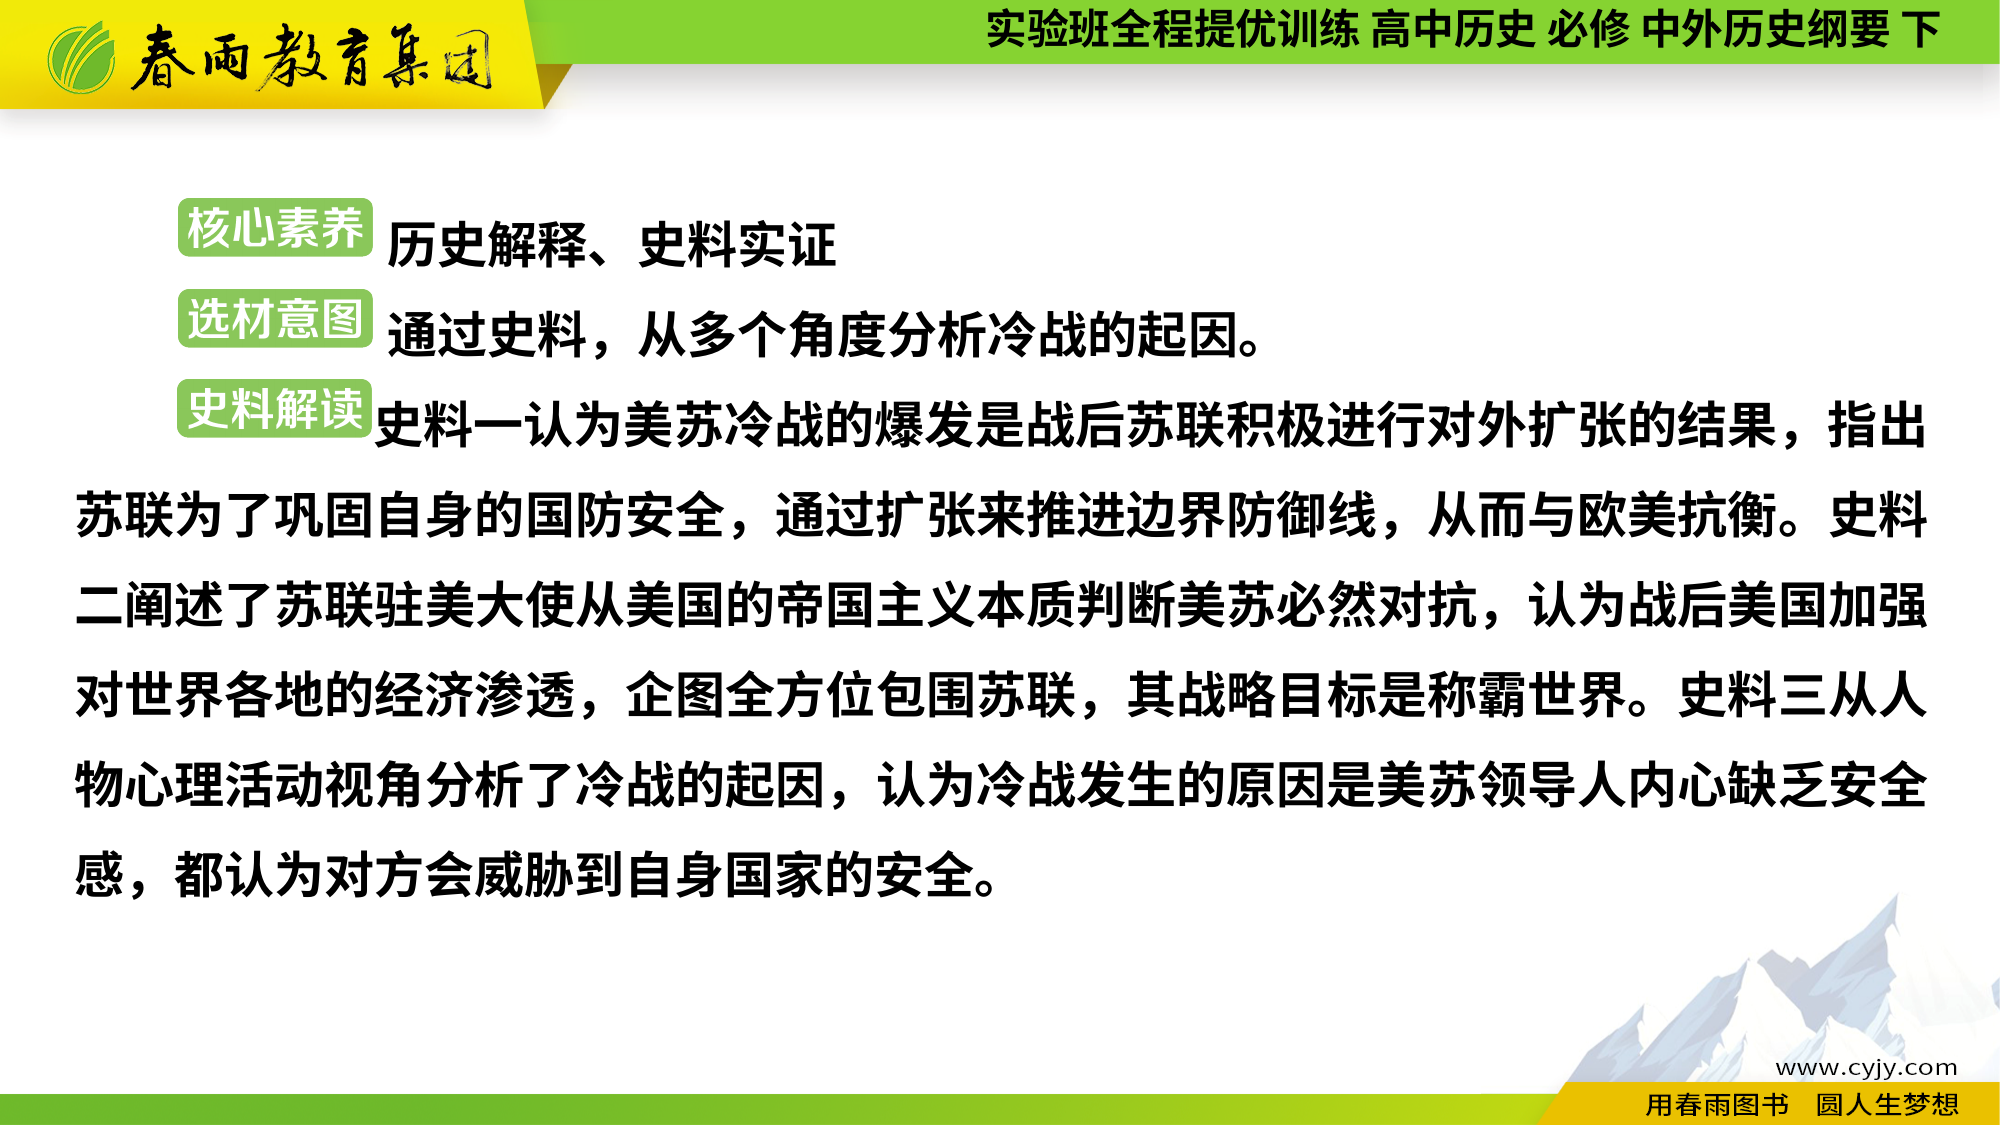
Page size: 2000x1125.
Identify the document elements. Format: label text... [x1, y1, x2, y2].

text_box 通过史料，从多个角度分析冷战的起因。 [372, 271, 1944, 371]
text_box 史料一认为美苏冷战的爆发是战后苏联积极进行对外扩张的结果，指出苏联为了巩固自身的国防安全，通过扩张来推进边界防御线，从而与欧美抗衡。史料二阐述了苏联驻美大使从美国的帝国主义本质判断美苏必然对抗，认为战后美国加强对世界各地的经济渗透，企图全方位包围苏联，其战略目标是称霸世界。史料三从人物心理活动视角分析了冷战的起因，认为冷战发生的原因是美苏领导人内心缺乏安全感，都认为对方会威胁到自身国家的安全。 [59, 356, 1944, 912]
list 历史解释、史料实证 [372, 175, 1944, 271]
picture [0, 0, 2000, 1125]
